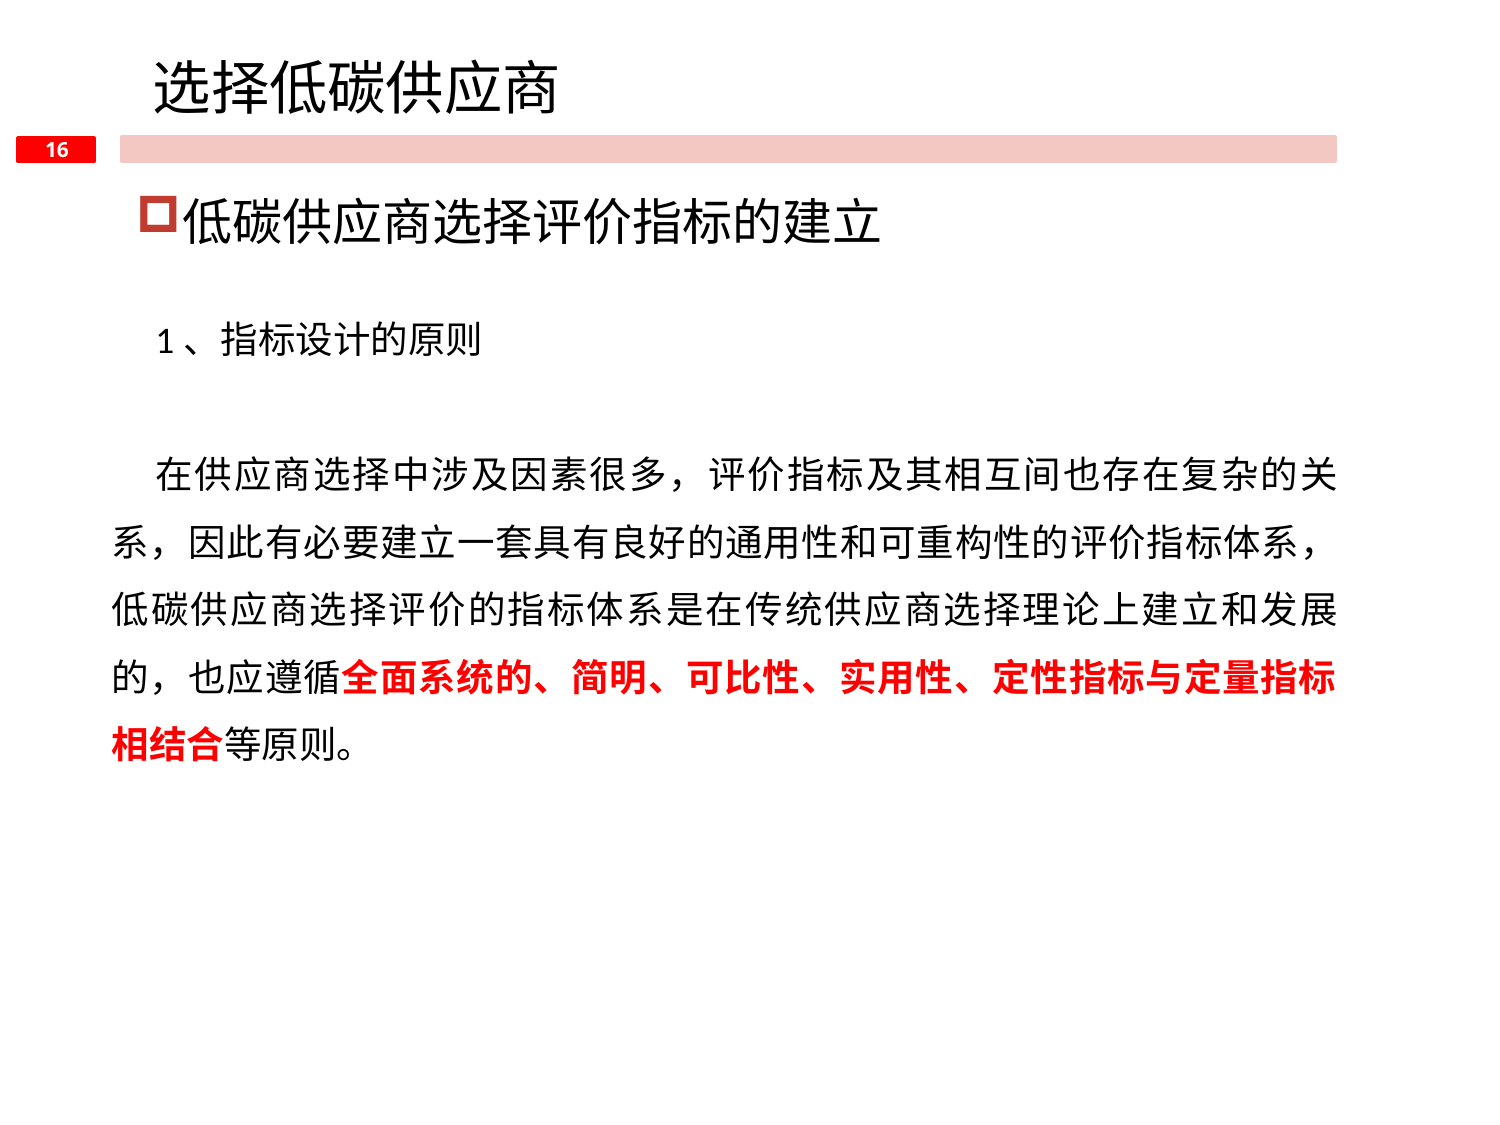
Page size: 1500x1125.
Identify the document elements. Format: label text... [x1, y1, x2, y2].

text_box 1、指标设计的原则 在供应商选择中涉及因素很多，评价指标及其相互间也存在复杂的关系，因此有必要建立一套具有良好的通用性和可重构性的评价指标体系，低碳供应商选择评价的指标体系是在传统供应商选择理论上建立和发展的，也应遵循全面系统的、简明、可比性、实用性、定性指标与定量指标相结合等原则。 [96, 286, 1353, 774]
text_box 低碳供应商选择评价指标的建立 [121, 183, 1106, 277]
text_box [17, 129, 97, 189]
text_box 选择低碳供应商 [138, 43, 576, 129]
